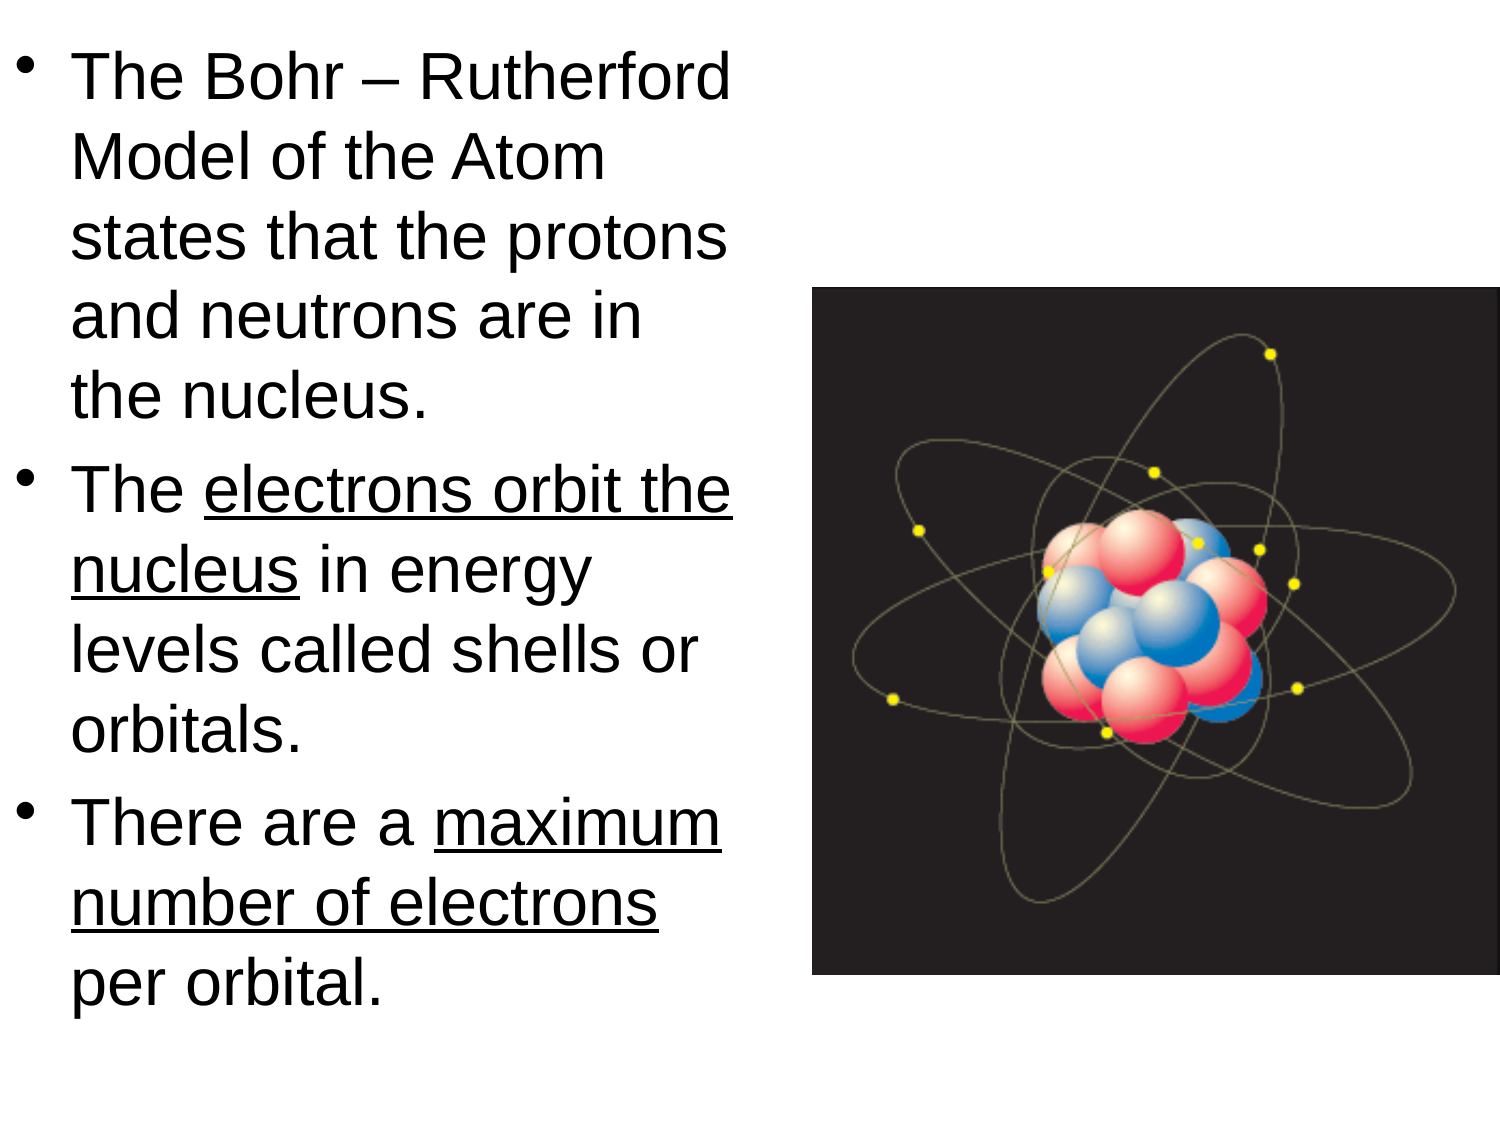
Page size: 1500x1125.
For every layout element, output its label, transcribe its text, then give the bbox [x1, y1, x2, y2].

picture [812, 287, 1500, 976]
list The Bohr – Rutherford Model of the Atom states that the protons and neutrons are in the nucleus. The electrons orbit the nucleus in energy levels called shells or orbitals. There are a maximum number of electrons per orbital. [0, 24, 763, 1013]
